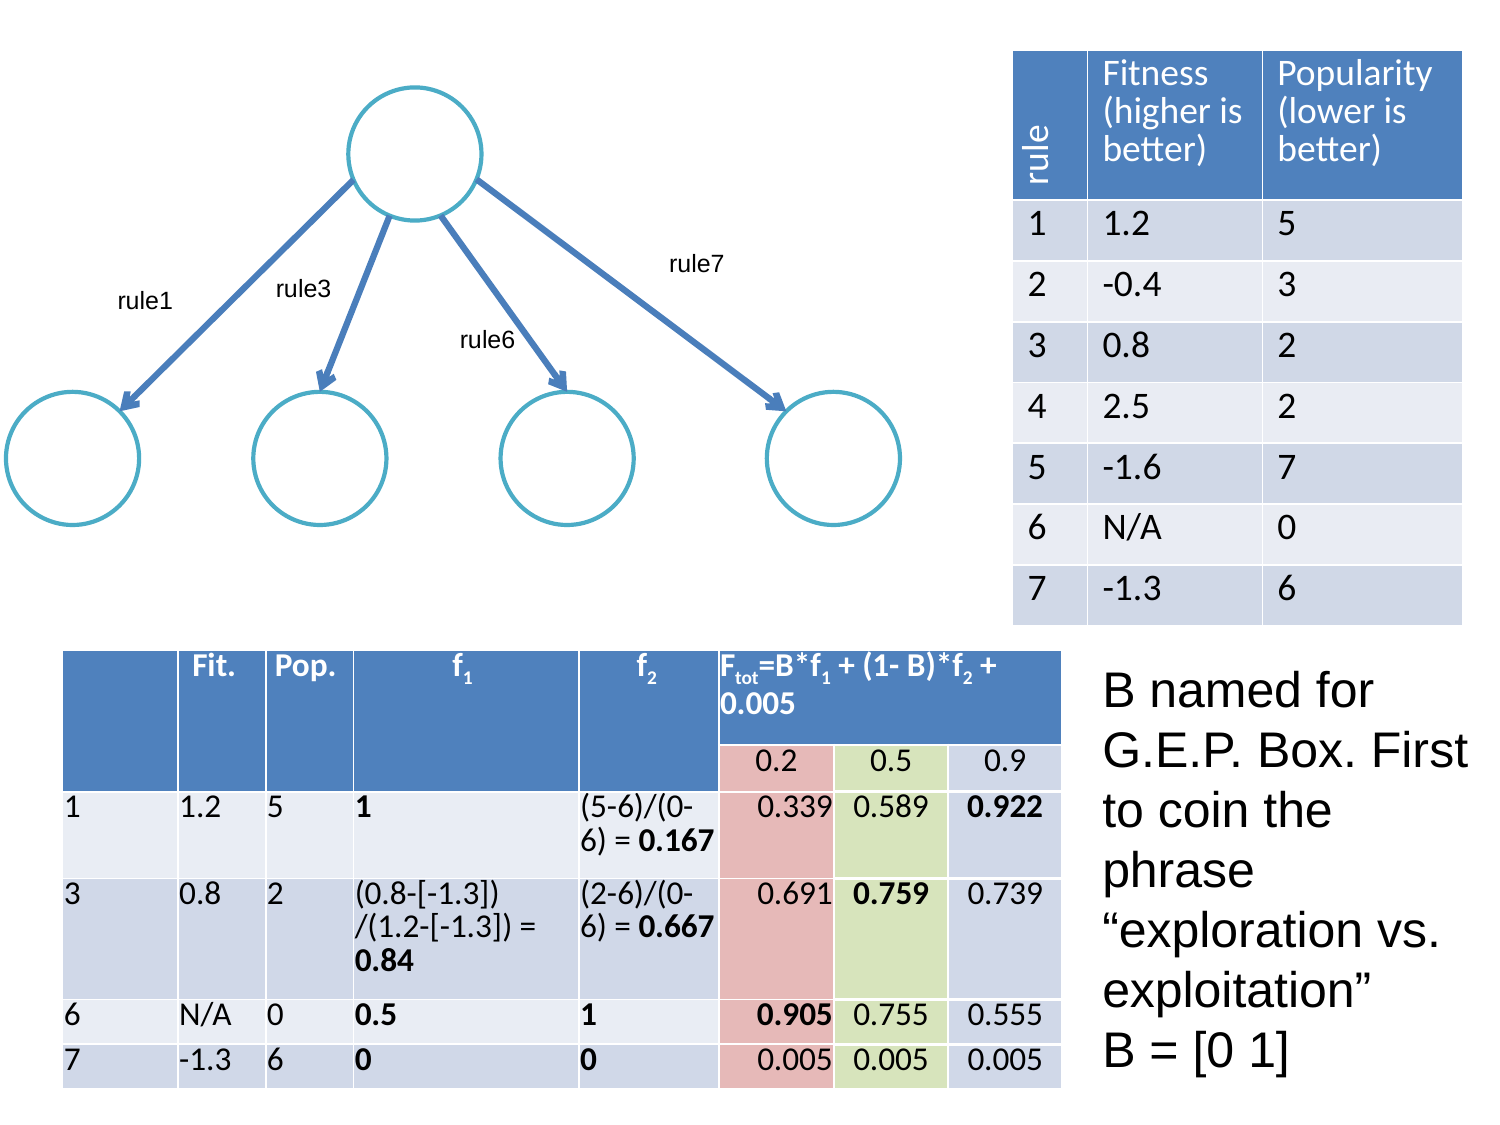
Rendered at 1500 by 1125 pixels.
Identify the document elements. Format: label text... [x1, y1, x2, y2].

table_cell 0.339 [720, 793, 833, 878]
table_cell 7 [1013, 566, 1087, 625]
table_cell 0.2 [720, 746, 833, 791]
table_cell 0.5 [354, 1000, 578, 1043]
table_cell -1.3 [1088, 566, 1262, 625]
table_cell 6 [267, 1045, 353, 1088]
table_cell 5 [1013, 444, 1087, 503]
table_cell 0.8 [1088, 323, 1262, 382]
table_cell 0 [354, 1045, 578, 1088]
table_cell -1.6 [1088, 444, 1262, 503]
table_cell 0.005 [949, 1046, 1061, 1088]
table_cell 6 [1263, 566, 1462, 625]
table_header Fitness (higher is better) [1088, 51, 1262, 199]
table_cell 1 [63, 793, 177, 878]
table_cell 2 [1263, 323, 1462, 382]
table_cell 0 [580, 1045, 718, 1088]
table_header Ftot=B*f1 + (1- B)*f2 + 0.005 [720, 651, 1061, 744]
table_cell 2 [1013, 262, 1087, 321]
table_cell 4 [1013, 383, 1087, 442]
table_header f2 [580, 651, 718, 791]
table_cell 2.5 [1088, 383, 1262, 442]
text_box B named for G.E.P. Box. First to coin the phrase “exploration vs. exploitation” B = [0 1] [1087, 649, 1500, 1085]
table_cell 2 [1263, 383, 1462, 442]
table_cell 6 [1013, 505, 1087, 564]
table_header rule [1013, 51, 1087, 199]
table_header Popularity (lower is better) [1263, 51, 1462, 199]
table_cell 0.755 [835, 1001, 947, 1043]
table_cell (0.8-[-1.3]) /(1.2-[-1.3]) = 0.84 [354, 879, 578, 999]
table_cell 1.2 [1088, 201, 1262, 260]
table_cell 2 [267, 879, 353, 999]
table_cell 5 [267, 793, 353, 878]
table_cell 1 [354, 793, 578, 878]
table_header Fit. [179, 651, 265, 791]
table_cell 0 [1263, 505, 1462, 564]
table_cell 0.691 [720, 879, 833, 999]
table_cell 5 [1263, 201, 1462, 260]
table_cell -1.3 [179, 1045, 265, 1088]
table_cell (5-6)/(0-6) = 0.167 [580, 793, 718, 878]
table_cell 7 [1263, 444, 1462, 503]
table_cell 0.005 [720, 1045, 833, 1088]
table_cell 0.8 [179, 879, 265, 999]
table_cell 3 [63, 879, 177, 999]
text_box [5, 87, 901, 526]
table_cell N/A [1088, 505, 1262, 564]
table_cell -0.4 [1088, 262, 1262, 321]
table_cell 0.905 [720, 1000, 833, 1043]
table_cell 3 [1263, 262, 1462, 321]
table_cell 1 [1013, 201, 1087, 260]
table_cell 0.589 [835, 793, 947, 877]
table_cell 0.5 [835, 746, 947, 790]
table_cell 3 [1013, 323, 1087, 382]
table_cell 1 [580, 1000, 718, 1043]
table_cell 0.759 [835, 880, 947, 998]
table_cell 0.005 [835, 1046, 947, 1088]
table_cell 0 [267, 1000, 353, 1043]
table_header [63, 651, 177, 791]
table_cell 0.922 [949, 793, 1061, 877]
table_cell 0.9 [949, 746, 1061, 790]
table_cell N/A [179, 1000, 265, 1043]
table_cell 0.555 [949, 1001, 1061, 1043]
table_cell 1.2 [179, 793, 265, 878]
table_cell 6 [63, 1000, 177, 1043]
table_cell 0.739 [949, 880, 1061, 998]
table_header Pop. [267, 651, 353, 791]
table_header f1 [354, 651, 578, 791]
table_cell (2-6)/(0-6) = 0.667 [580, 879, 718, 999]
table_cell 7 [63, 1045, 177, 1088]
